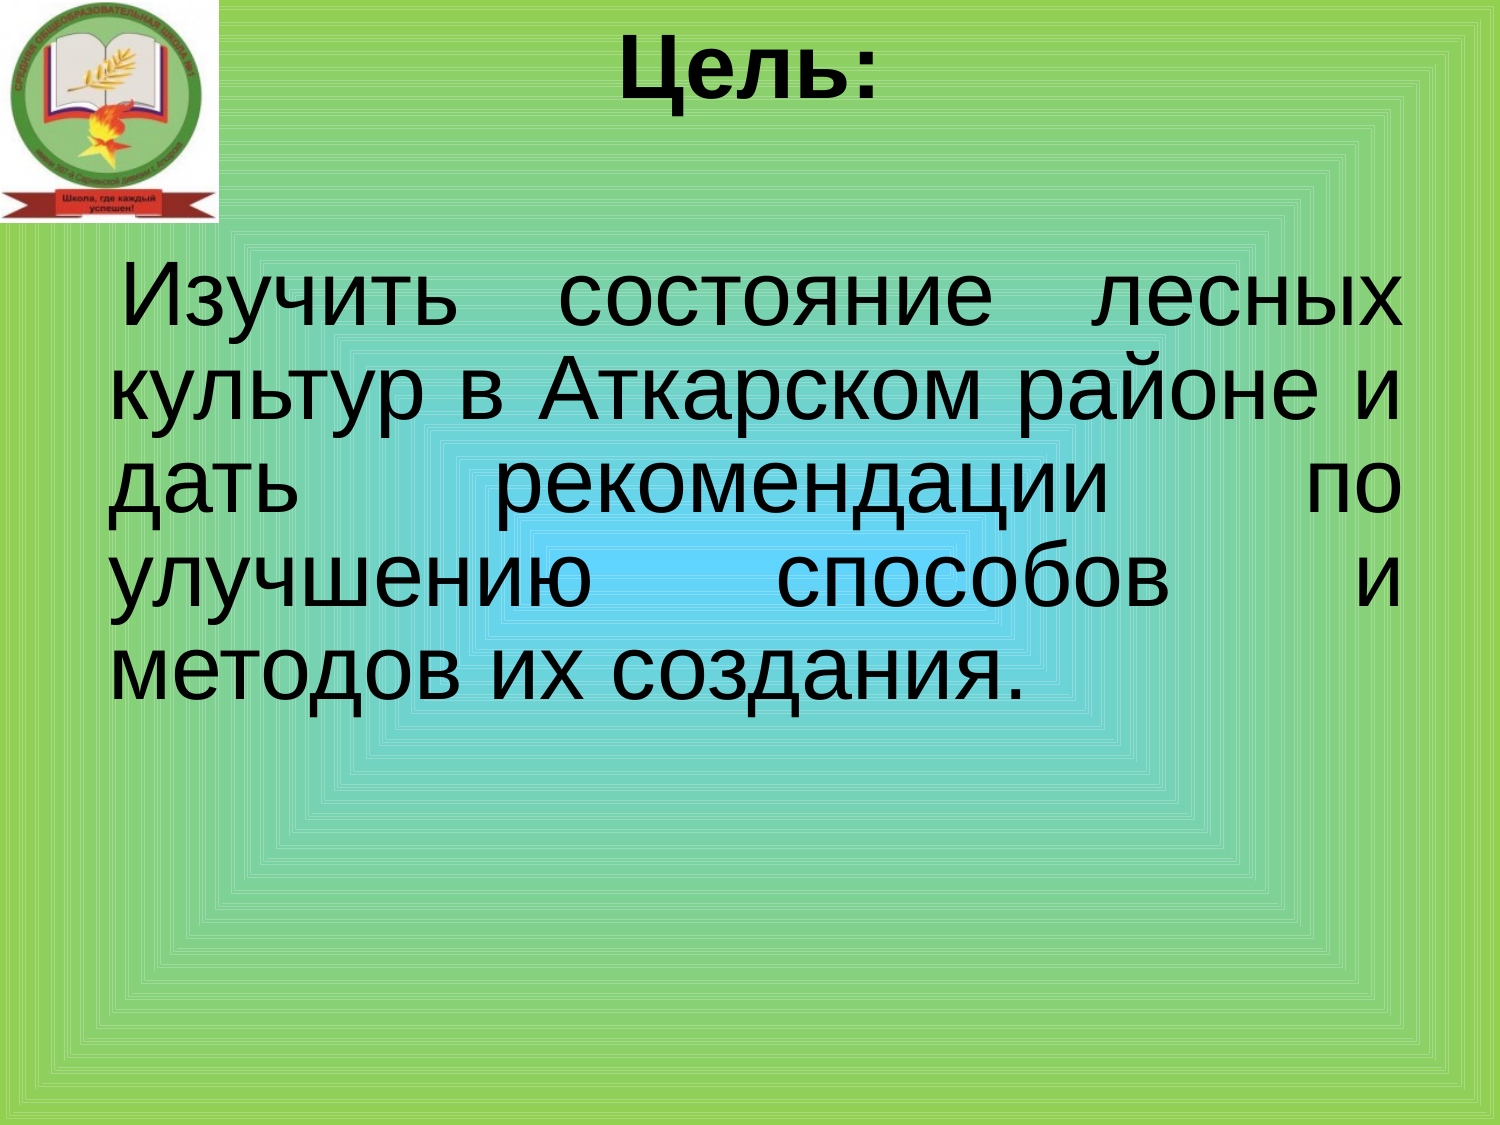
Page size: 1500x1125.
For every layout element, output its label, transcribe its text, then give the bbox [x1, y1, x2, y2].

picture [0, 0, 219, 224]
list Изучить состояние лесных культур в Аткарском районе и дать рекомендации по улучшению способов и методов их создания. [78, 243, 1422, 931]
text_box Цель: [253, 0, 1247, 125]
